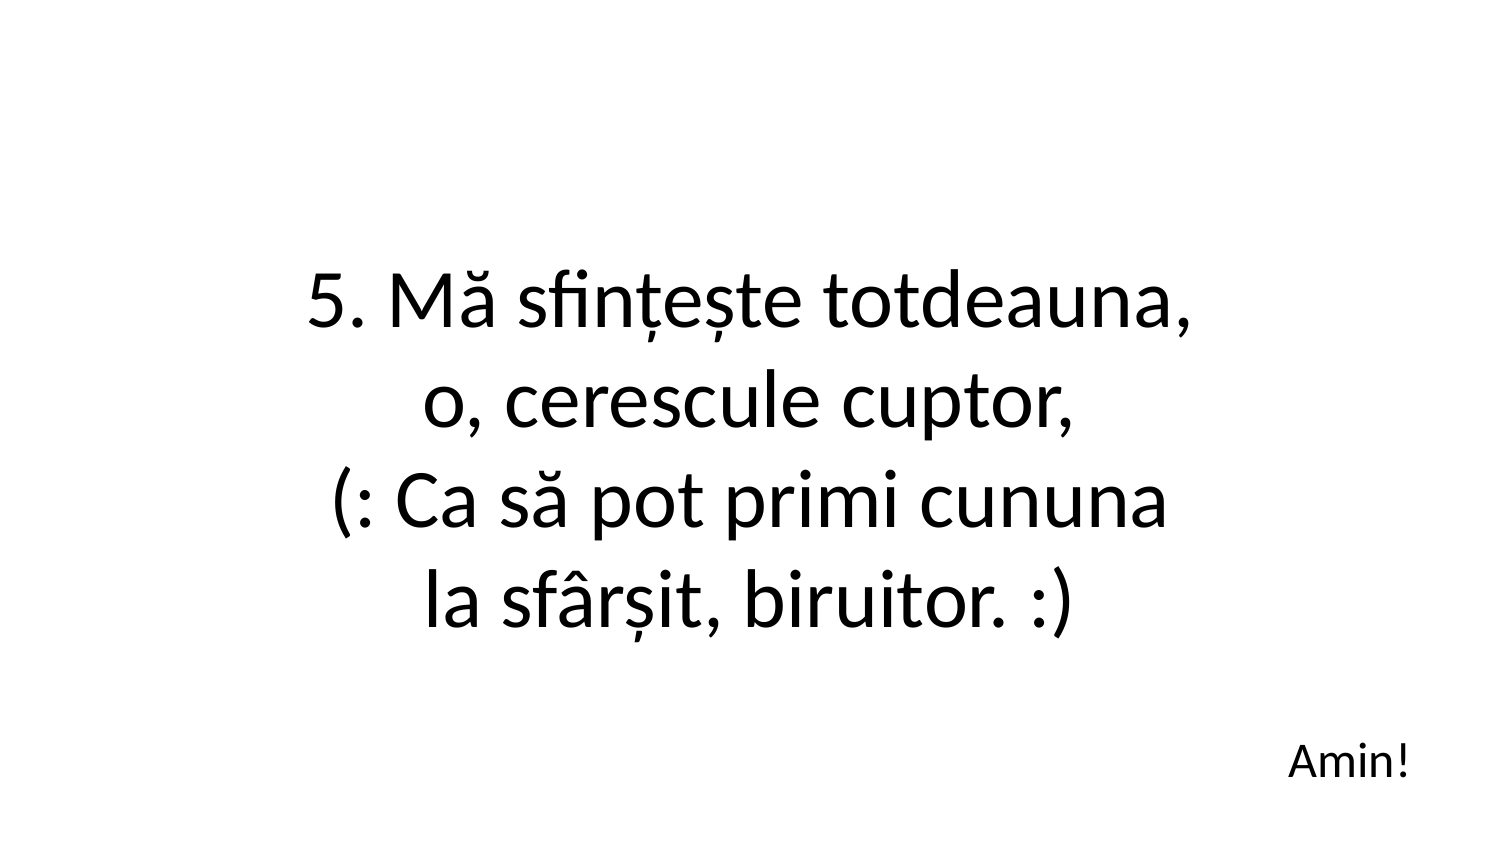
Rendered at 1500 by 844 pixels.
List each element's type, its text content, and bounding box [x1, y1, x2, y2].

text_box Amin! [1273, 674, 1427, 795]
text_box 5. Mă sfințește totdeauna, o, cerescule cuptor, (: Ca să pot primi cununa la sfârșit, biruitor. :) [290, 192, 1210, 652]
